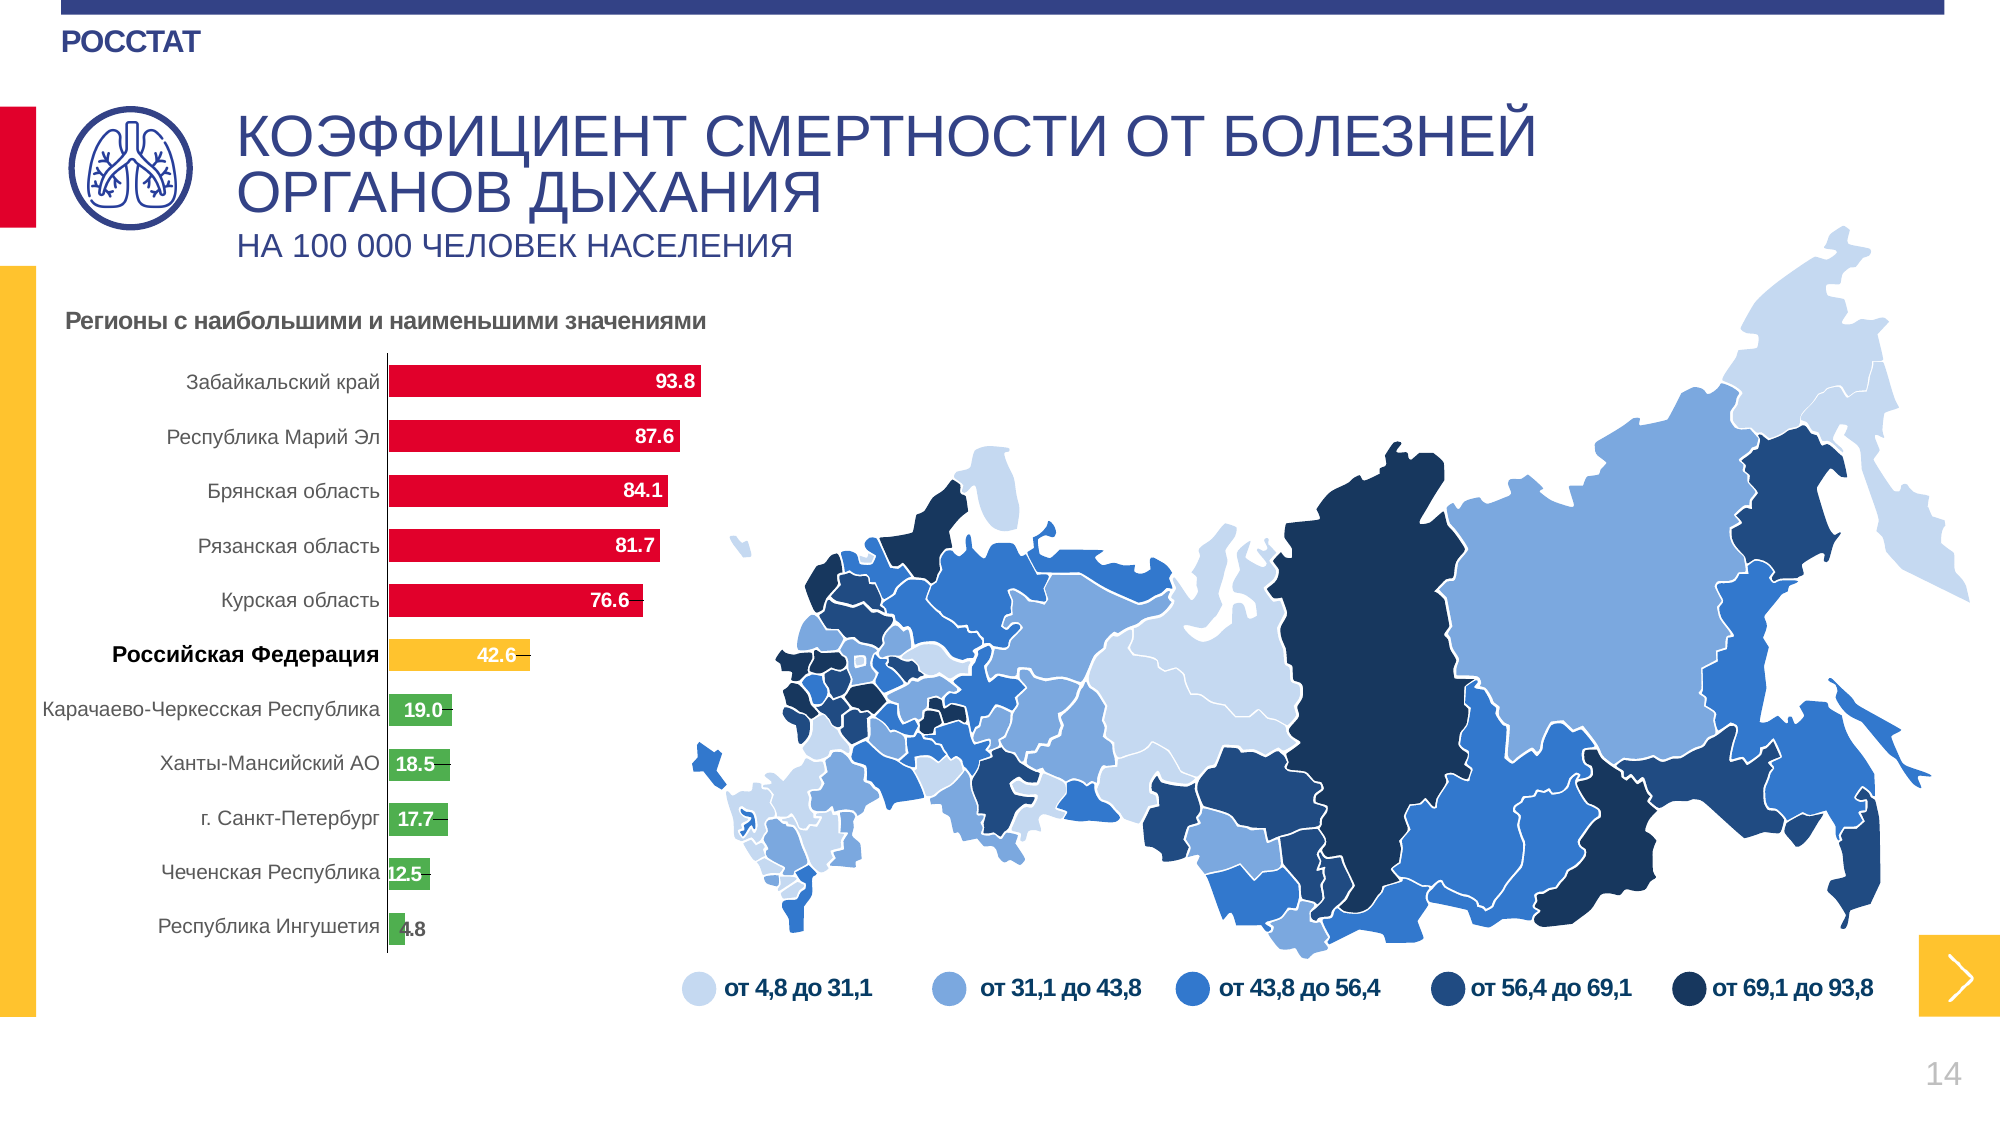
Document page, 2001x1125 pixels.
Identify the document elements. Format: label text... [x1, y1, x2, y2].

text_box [1175, 963, 1397, 1010]
table_cell Республика Марий Эл [27, 409, 358, 464]
table_cell Брянская область [27, 464, 358, 518]
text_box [681, 963, 889, 1010]
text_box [1672, 963, 1890, 1010]
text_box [1918, 934, 2000, 1017]
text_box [691, 225, 1970, 959]
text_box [932, 963, 1158, 1010]
table_cell Республика Ингушетия [27, 899, 358, 953]
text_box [1431, 963, 1649, 1010]
table_cell Курская область [27, 572, 358, 627]
table_cell Российская Федерация [27, 627, 358, 681]
list КОЭФФИЦИЕНТ СМЕРТНОСТИ ОТ БОЛЕЗНЕЙ ОРГАНОВ ДЫХАНИЯ НА 100 000 ЧЕЛОВЕК НАСЕЛЕНИЯ [221, 104, 1659, 231]
table_cell г. Санкт-Петербург [27, 790, 358, 844]
table_cell Чеченская Республика [27, 844, 358, 899]
text_box Регионы с наибольшими и наименьшими значениями [50, 297, 691, 342]
table_cell Рязанская область [27, 518, 358, 572]
chart [358, 330, 847, 980]
table_cell Карачаево-Черкесская Республика [27, 681, 358, 735]
table_cell Ханты-Мансийский АО [27, 735, 358, 790]
table_header Забайкальский край [27, 355, 358, 409]
slide_number 14 [1527, 1042, 1978, 1103]
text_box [71, 109, 190, 228]
